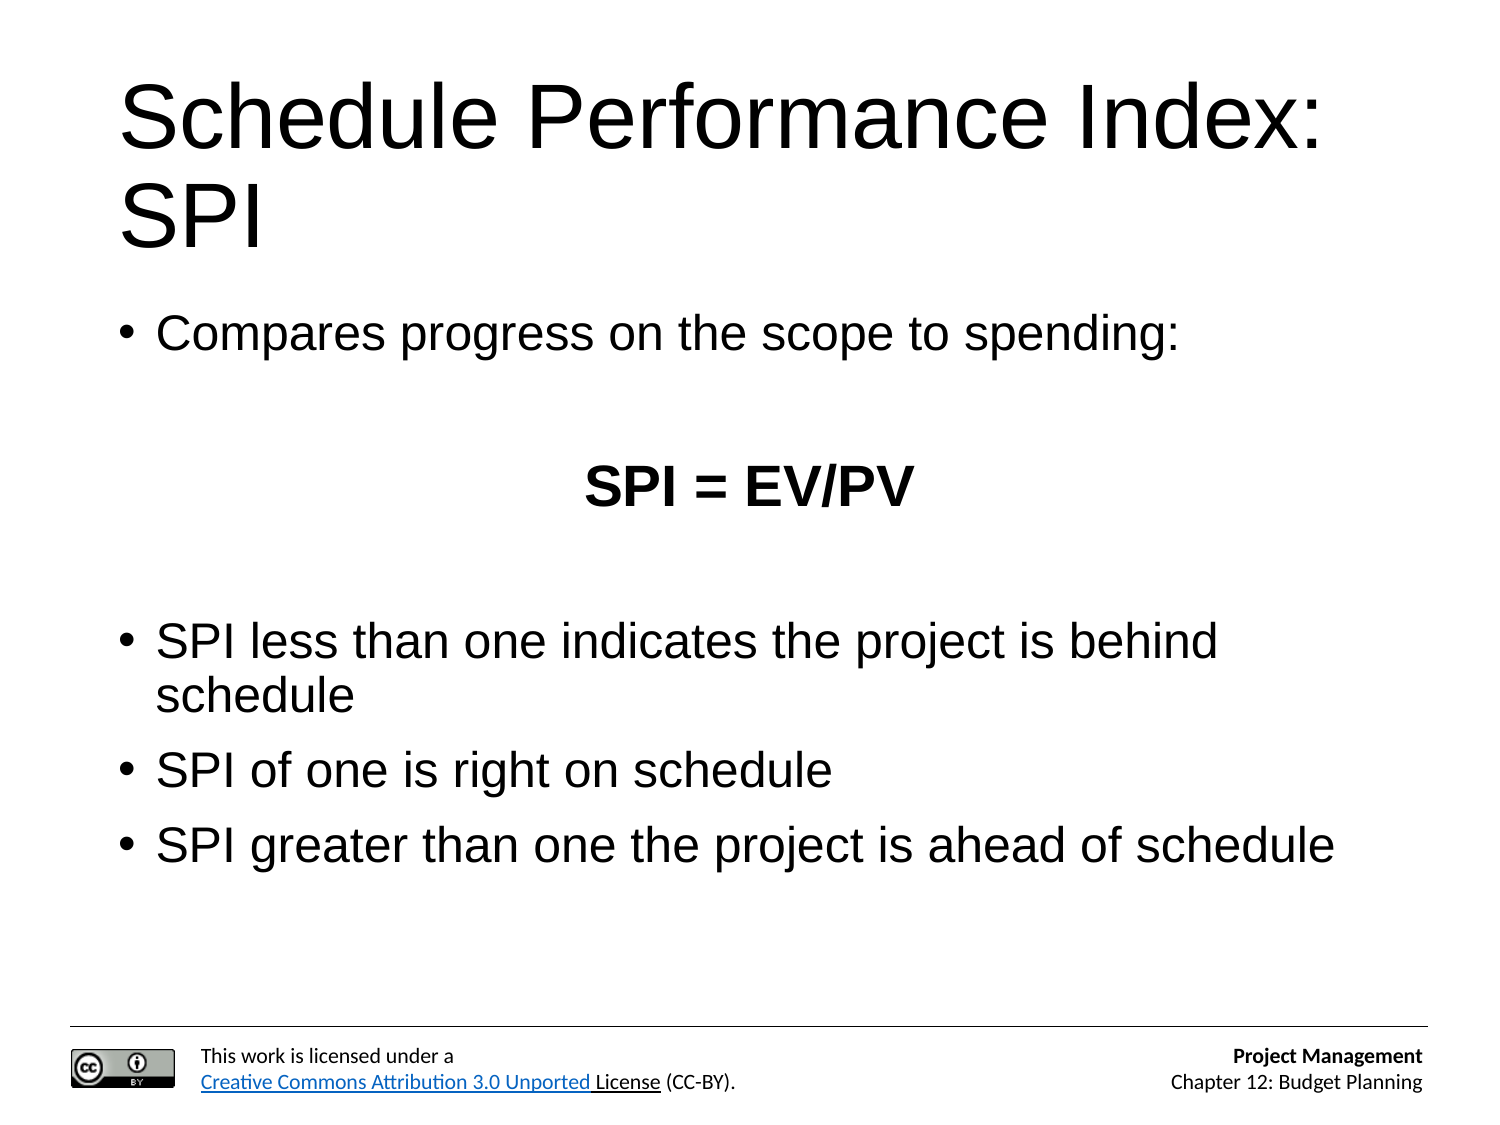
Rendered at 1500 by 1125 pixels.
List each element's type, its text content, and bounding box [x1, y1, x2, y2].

list Compares progress on the scope to spending: SPI = EV/PV SPI less than one indicates the project is behind schedule SPI of one is right on schedule SPI greater than one the project is ahead of schedule [103, 299, 1397, 1014]
title Schedule Performance Index: SPI [103, 59, 1397, 278]
picture [71, 1049, 175, 1088]
